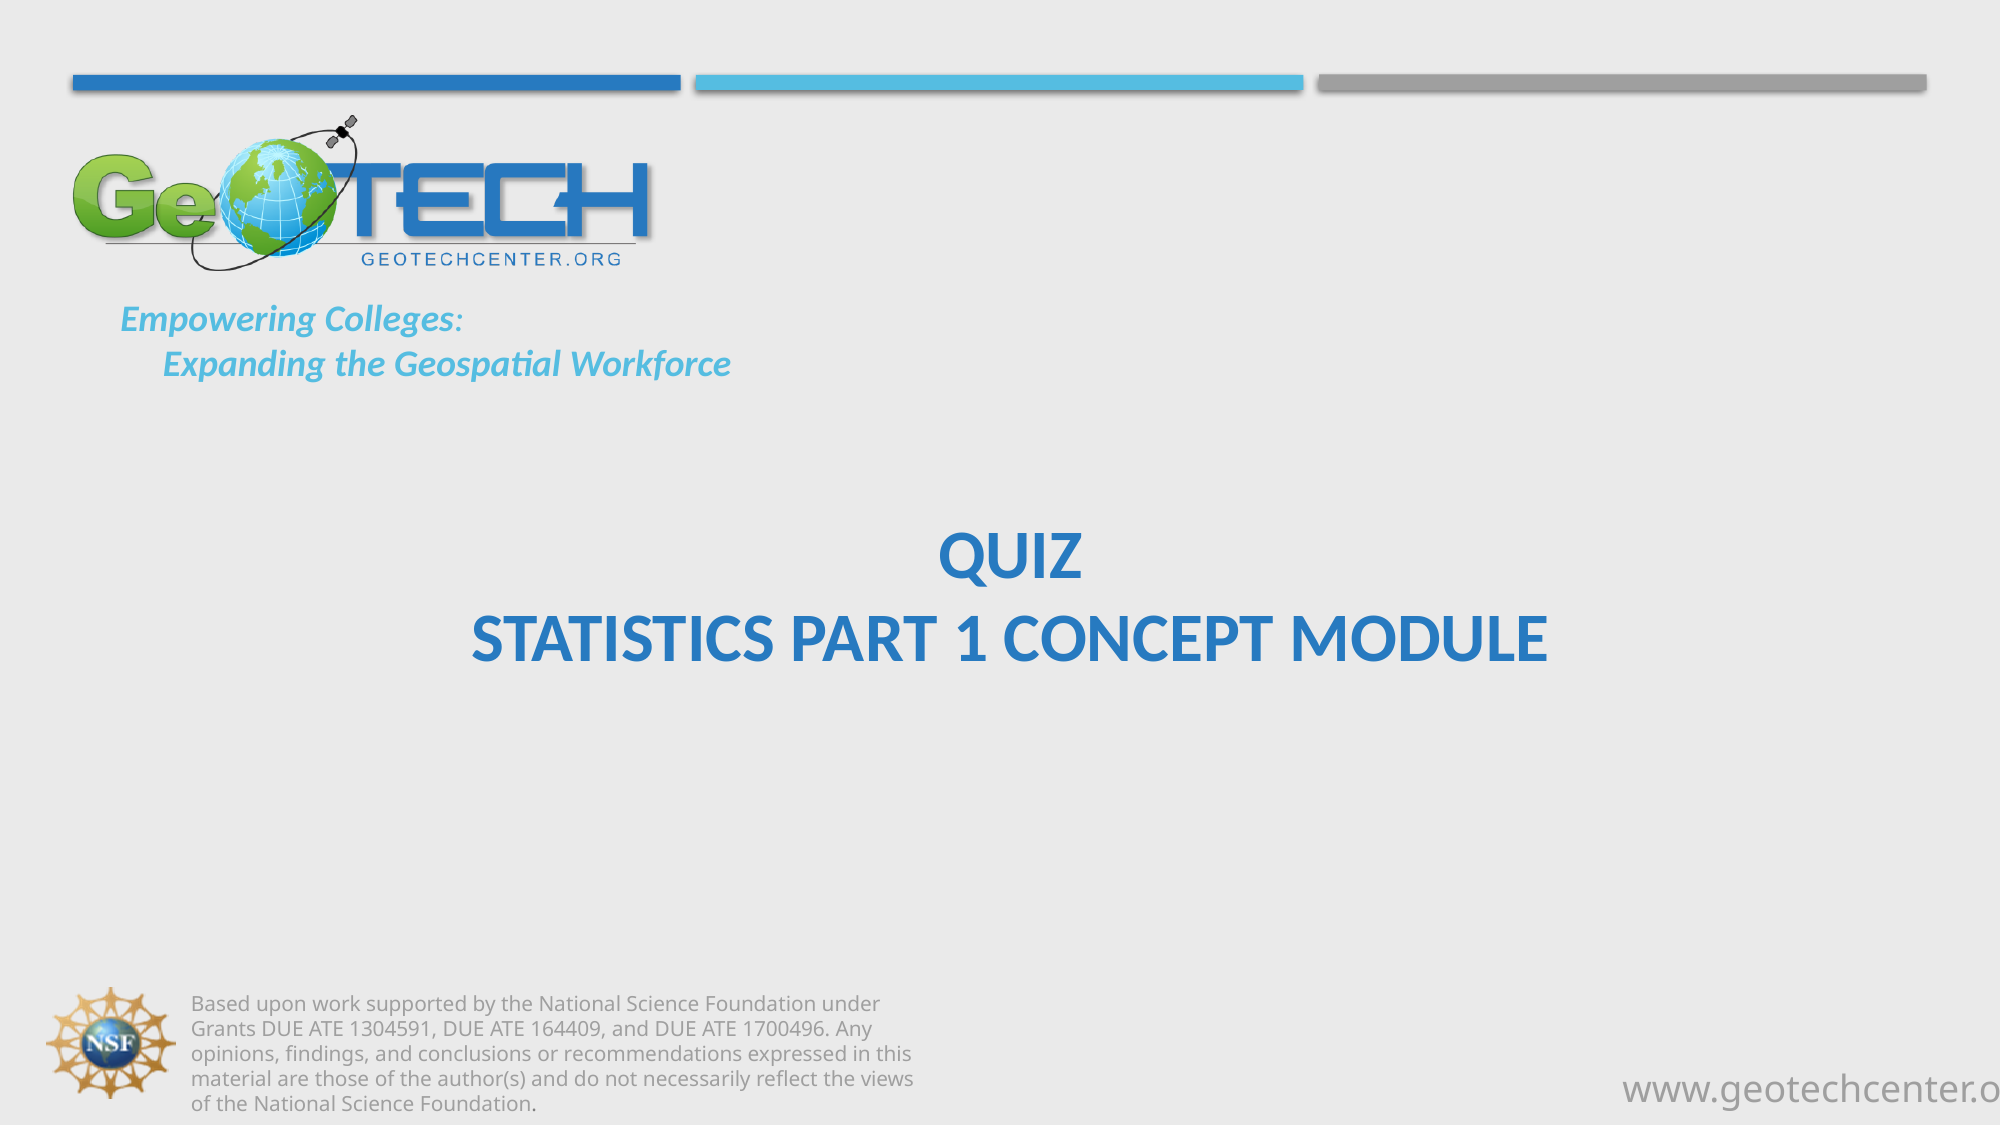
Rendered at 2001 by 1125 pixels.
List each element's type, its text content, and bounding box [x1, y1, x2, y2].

picture [45, 987, 177, 1100]
text_box Based upon work supported by the National Science Foundation under Grants DUE ATE 1304591, DUE ATE 164409, and DUE ATE 1700496. Any opinions, findings, and conclusions or recommendations expressed in this material are those of the author(s) and do not necessarily reflect the views of the National Science Foundation. [176, 982, 937, 1123]
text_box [68, 115, 806, 393]
text_box www.geotechcenter.org [1607, 1057, 2000, 1117]
title QUIz Statistics Part 1 concept module [105, 498, 1915, 744]
